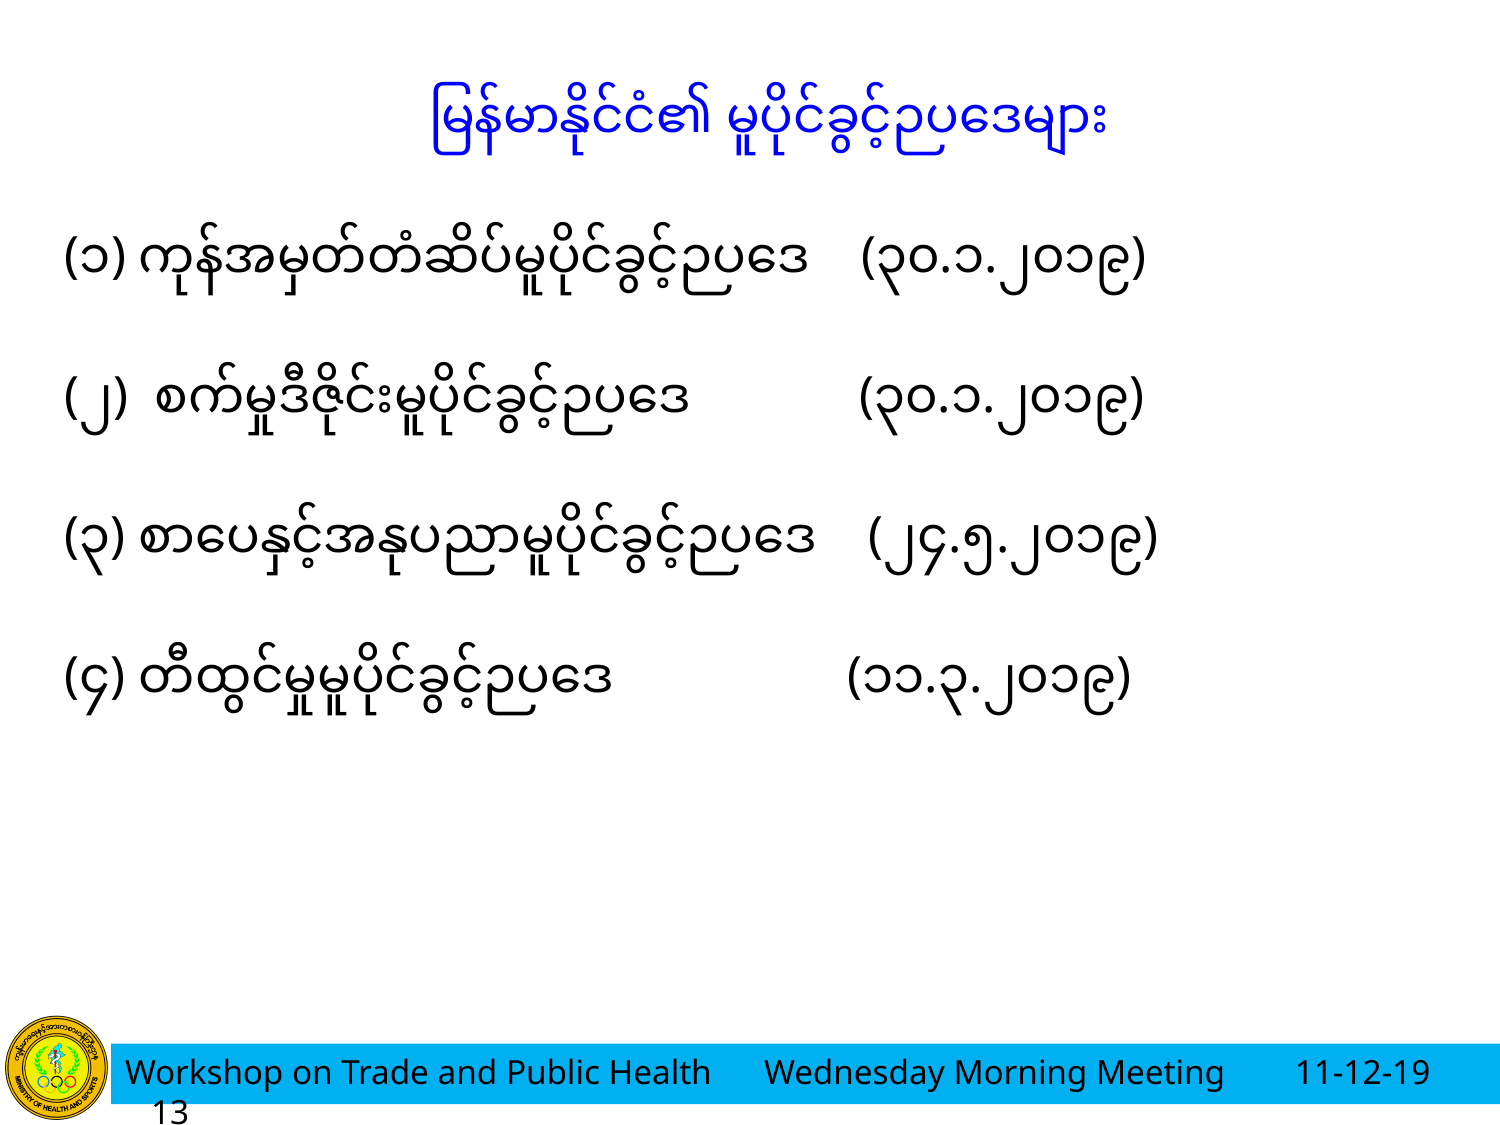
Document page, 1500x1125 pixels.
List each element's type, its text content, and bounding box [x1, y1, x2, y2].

list မြန်မာနိုင်ငံ၏ မူပိုင်ခွင့်ဉပဒေများ (၁) ကုန်အမှတ်တံဆိပ်မူပိုင်ခွင့်ဉပဒေ (၃၀.၁.၂၀၁၉) (၂) စက်မှုဒီဇိုင်းမူပိုင်ခွင့်ဉပဒေ (၃၀.၁.၂၀၁၉) (၃) စာပေနှင့်အနုပညာမူပိုင်ခွင့်ဉပဒေ (၂၄.၅.၂၀၁၉) (၄) တီထွင်မှုမူပိုင်ခွင့်ဉပဒေ (၁၁.၃.၂၀၁၉) [50, 75, 1463, 950]
picture [2, 1010, 111, 1125]
